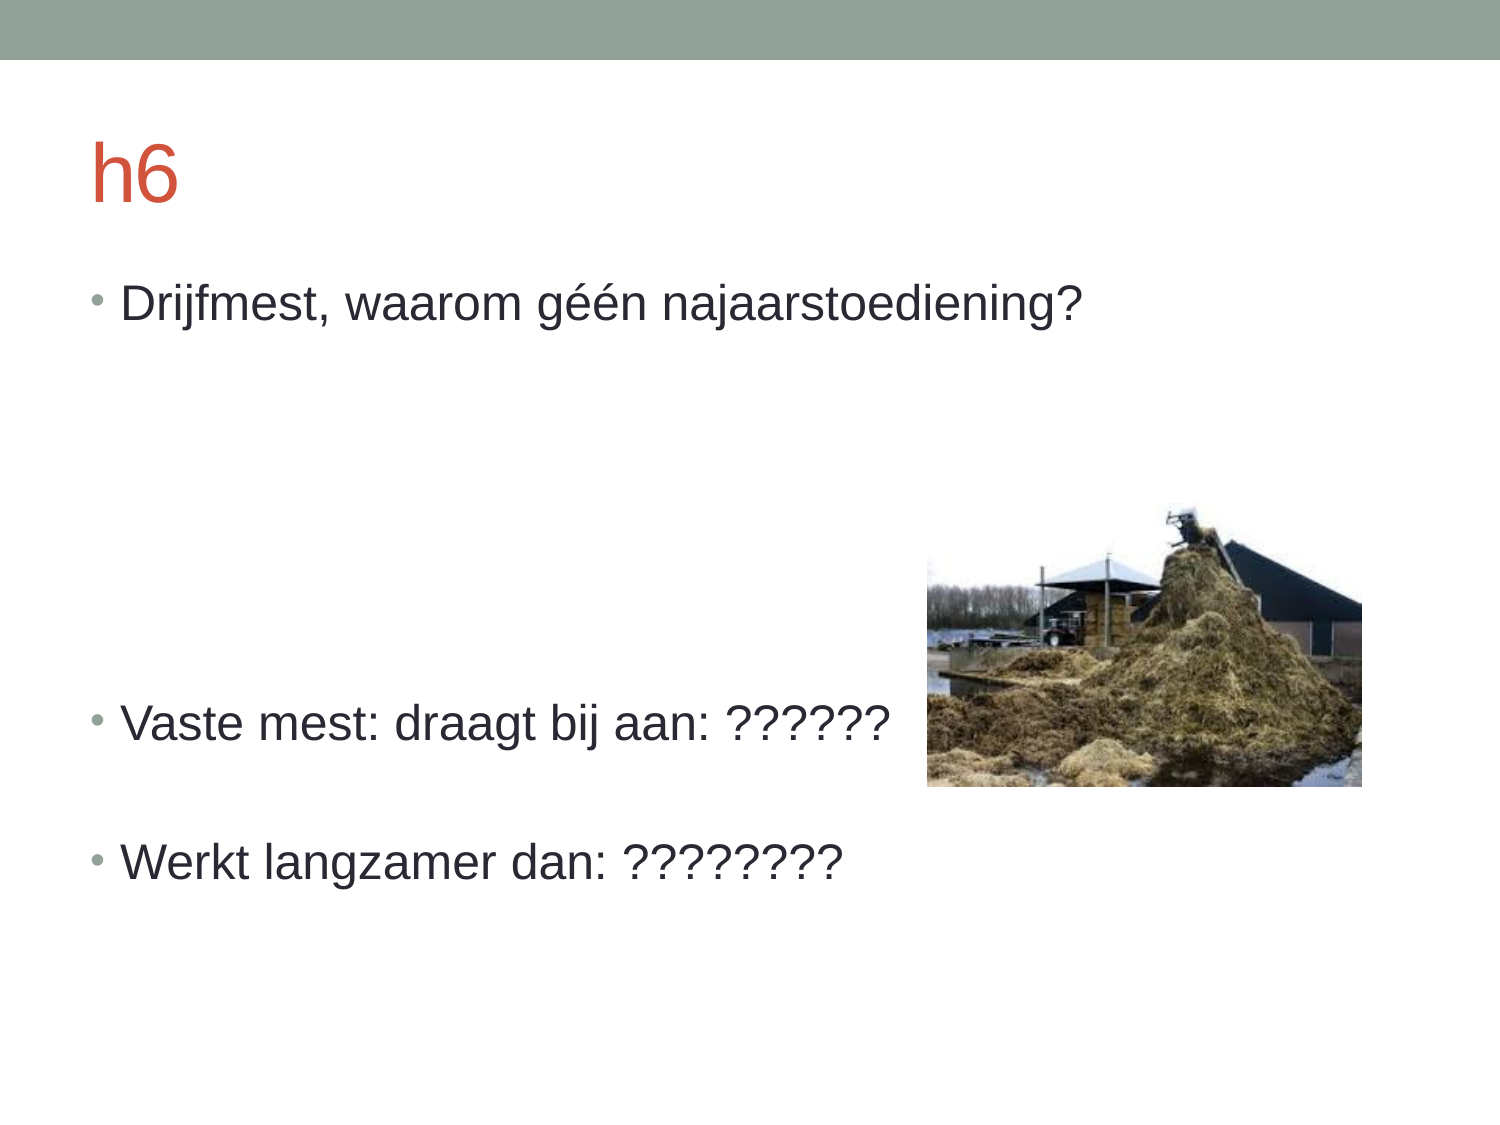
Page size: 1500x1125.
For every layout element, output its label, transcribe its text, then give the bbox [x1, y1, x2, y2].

title h6 [75, 87, 1425, 250]
picture [926, 503, 1362, 787]
list Drijfmest, waarom géén najaarstoediening? Vaste mest: draagt bij aan: ?????? Werkt langzamer dan: ???????? [75, 262, 1425, 1063]
